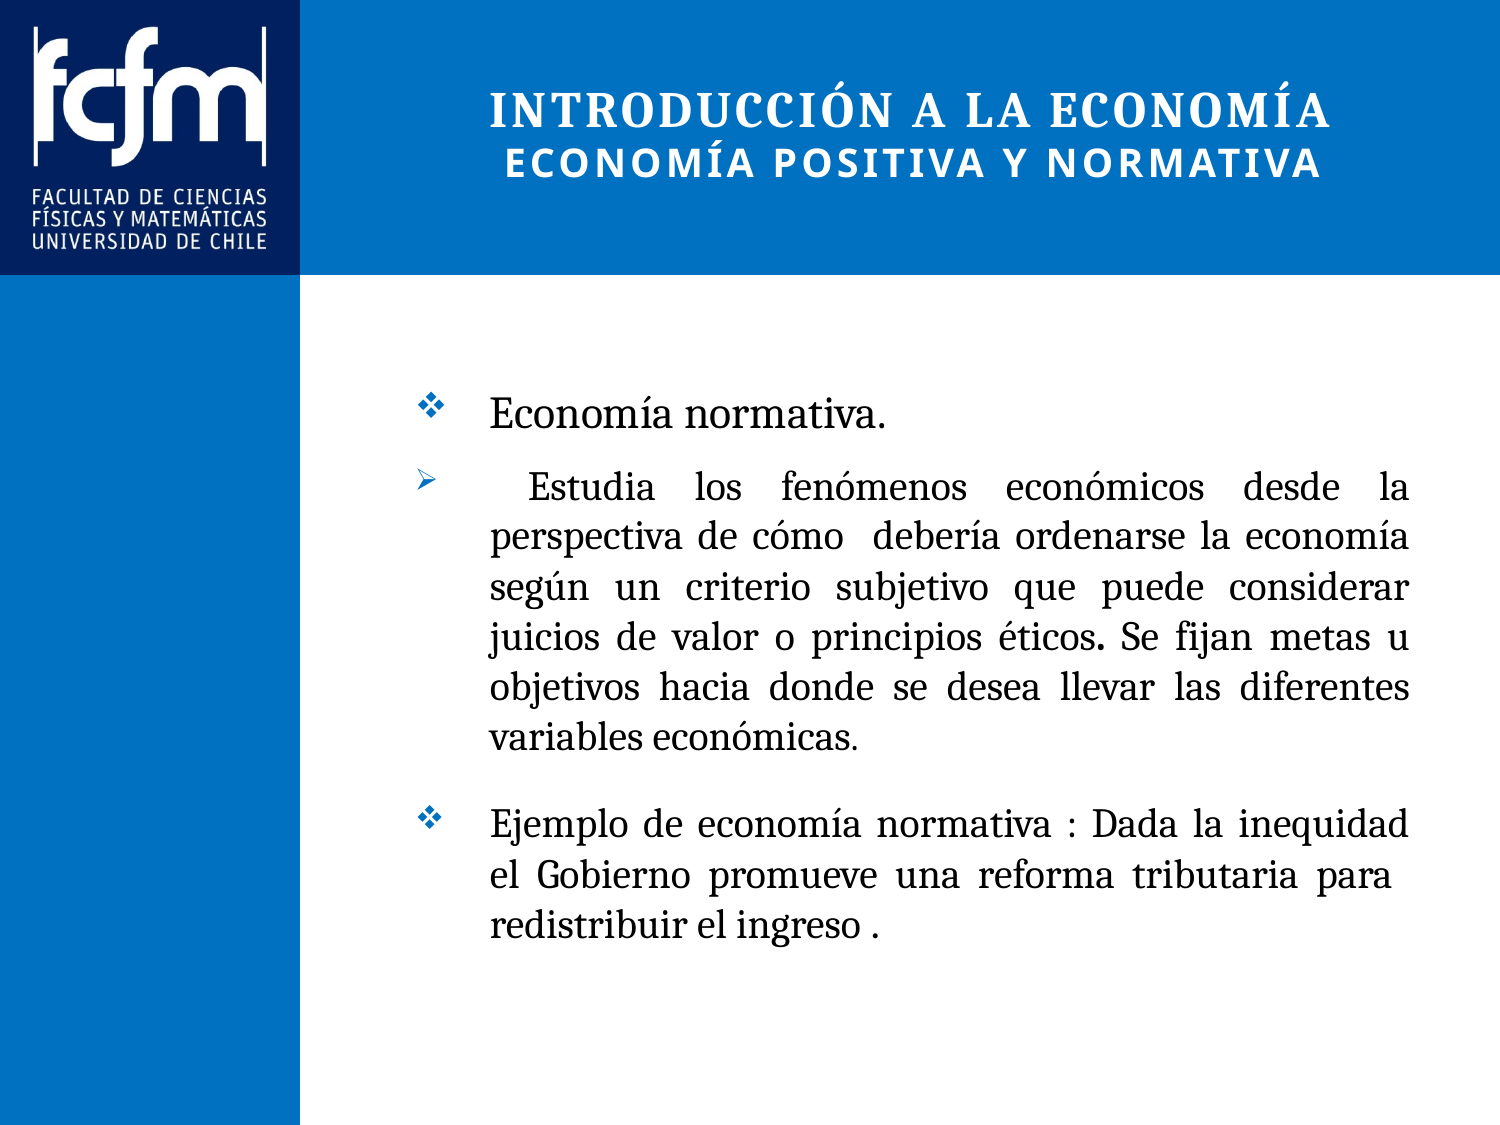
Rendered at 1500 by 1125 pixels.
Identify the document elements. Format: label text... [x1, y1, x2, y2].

list Economía normativa. Estudia los fenómenos económicos desde la perspectiva de cómo debería ordenarse la economía según un criterio subjetivo que puede considerar juicios de valor o principios éticos. Se fijan metas u objetivos hacia donde se desea llevar las diferentes variables económicas. Ejemplo de economía normativa : Dada la inequidad el Gobierno promueve una reforma tributaria para redistribuir el ingreso . [399, 375, 1425, 1005]
picture [29, 18, 272, 254]
title Introducción a la economía economía positiva y normativa [399, 37, 1425, 225]
